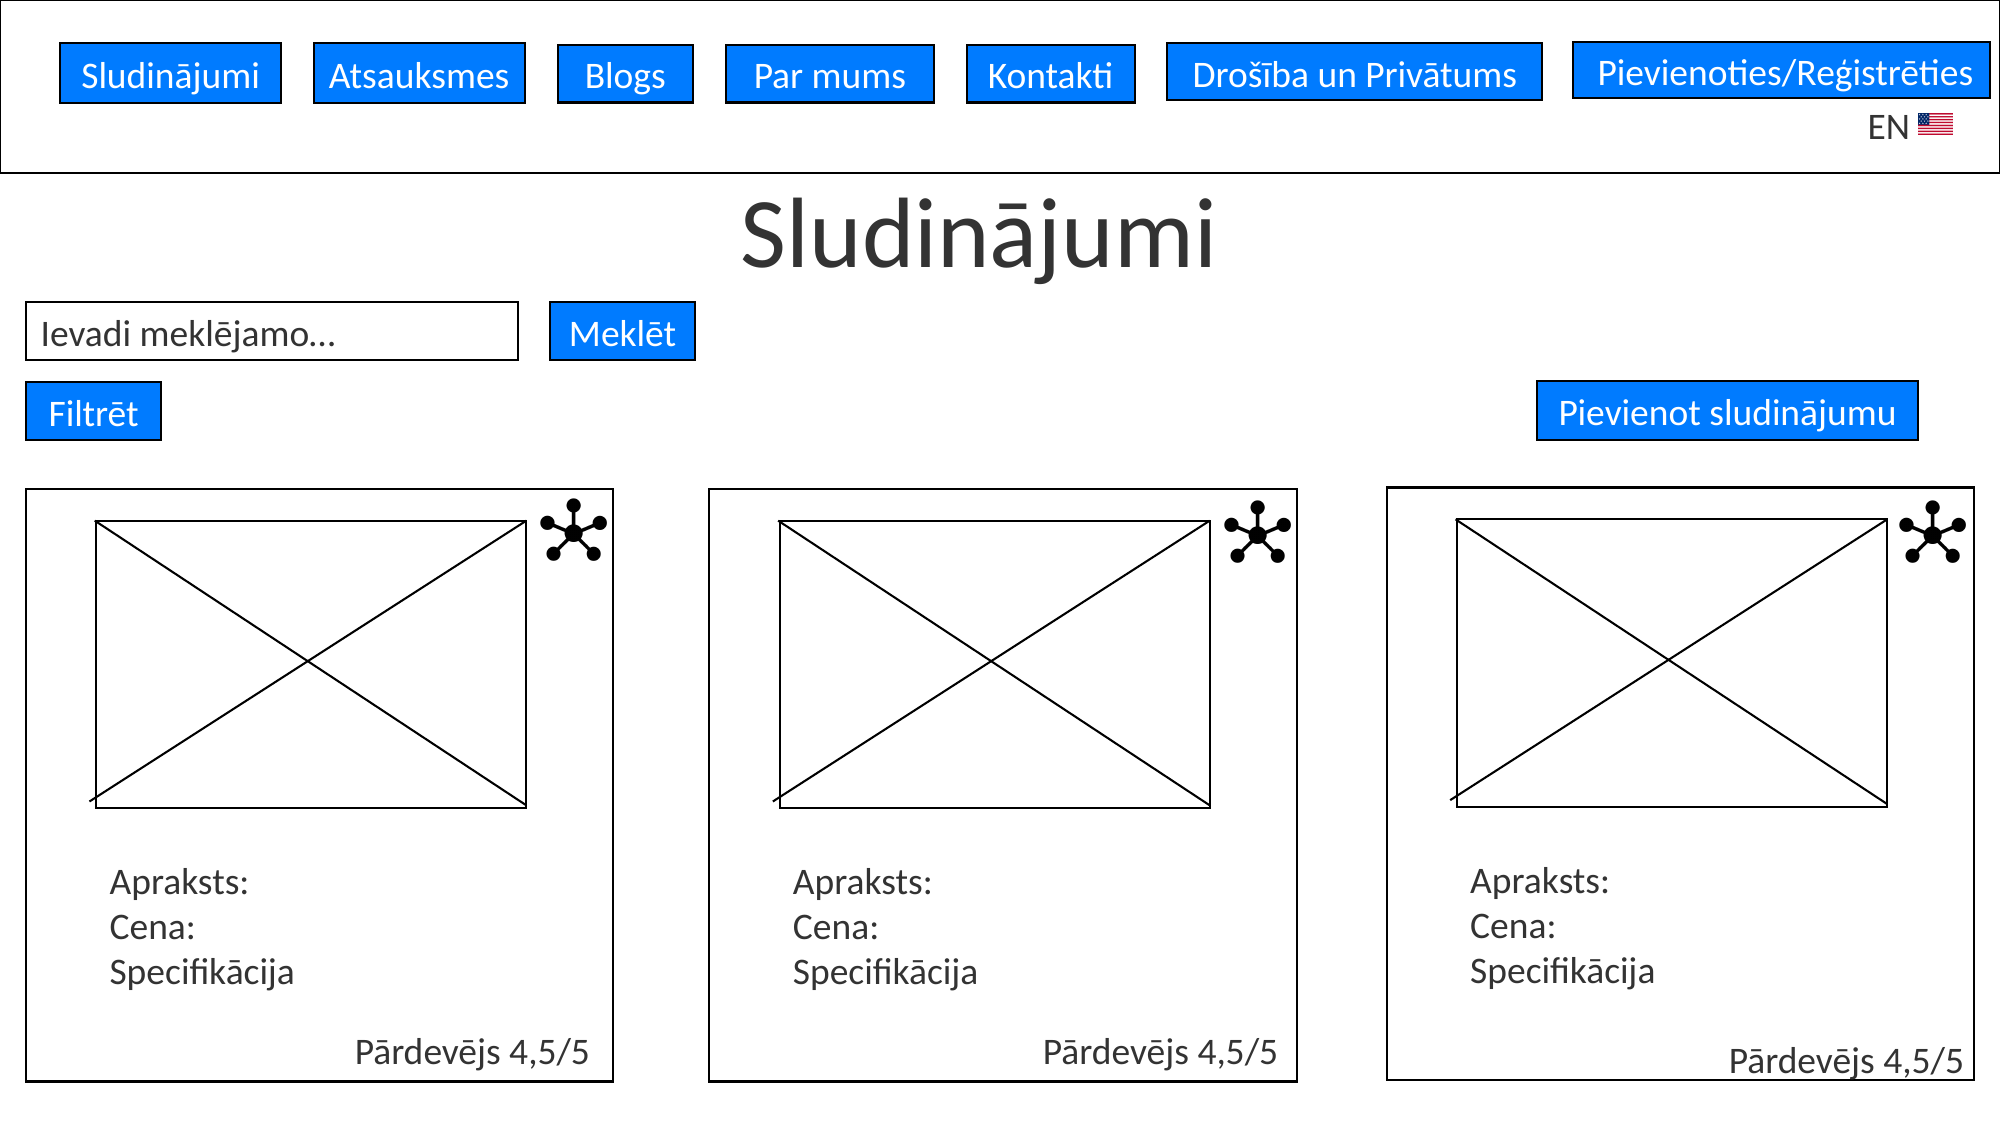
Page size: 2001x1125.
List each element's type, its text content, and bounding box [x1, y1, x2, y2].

text_box Sludinājumi [59, 42, 282, 104]
text_box Pārdevējs 4,5/5 [340, 1019, 616, 1080]
picture [1890, 489, 1975, 574]
text_box [0, 0, 2000, 174]
text_box EN [1853, 94, 1926, 155]
text_box Apraksts: Cena: Specifikācija [94, 849, 525, 1000]
text_box [1386, 486, 1975, 1081]
text_box Drošība un Privātums [1166, 42, 1543, 101]
text_box Apraksts: Cena: Specifikācija [1455, 848, 1886, 999]
text_box Pievienot sludinājumu [1536, 380, 1919, 441]
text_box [89, 520, 527, 809]
text_box Meklēt [549, 301, 696, 361]
text_box [25, 488, 614, 1083]
text_box Blogs [557, 44, 694, 104]
text_box Sludinājumi [725, 204, 1249, 250]
picture [531, 487, 616, 572]
text_box Pārdevējs 4,5/5 [1714, 1028, 1990, 1089]
picture [1918, 113, 1953, 135]
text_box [772, 520, 1210, 809]
text_box Ievadi meklējamo… [25, 301, 519, 361]
picture [1215, 489, 1300, 574]
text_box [1450, 519, 1888, 807]
text_box Filtrēt [25, 381, 162, 441]
text_box Atsauksmes [313, 42, 526, 104]
text_box Par mums [725, 44, 935, 104]
text_box Pievienoties/Reģistrēties [1572, 41, 1991, 99]
text_box Kontakti [966, 44, 1136, 104]
text_box Pārdevējs 4,5/5 [1028, 1019, 1304, 1080]
text_box [708, 488, 1298, 1083]
text_box Apraksts: Cena: Specifikācija [778, 849, 1209, 1000]
